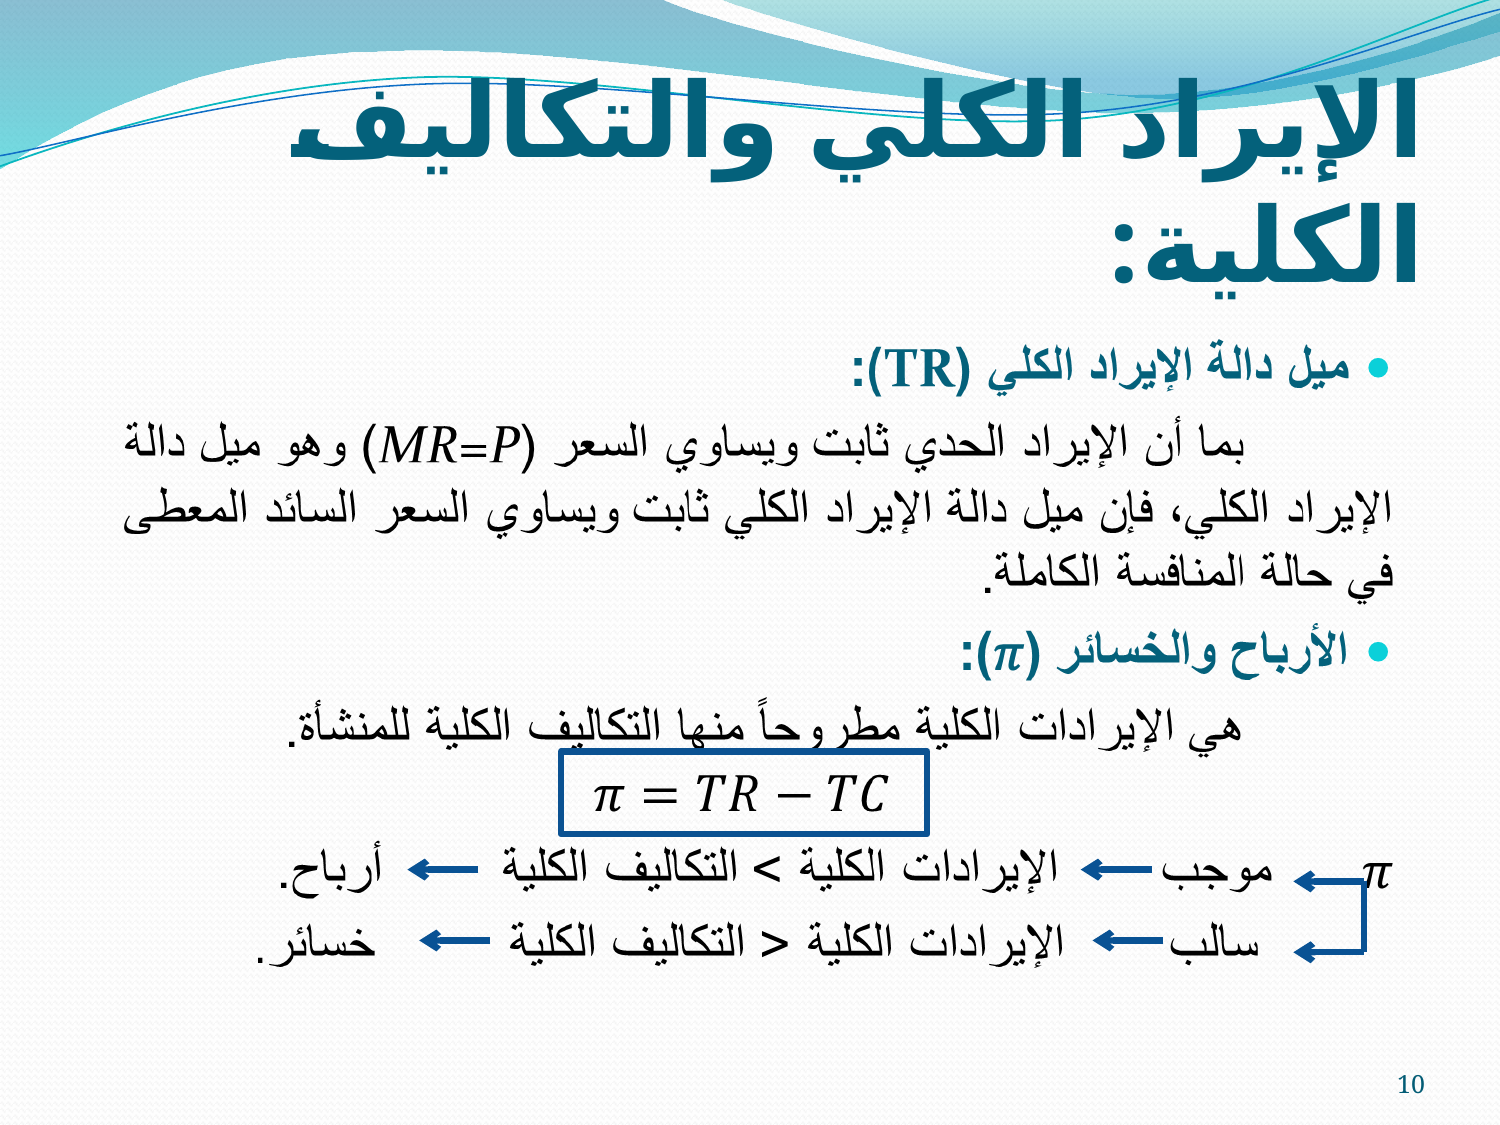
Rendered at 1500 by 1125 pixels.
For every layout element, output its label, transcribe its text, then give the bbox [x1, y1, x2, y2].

list [75, 317, 1425, 1038]
text_box 7 [427, 873, 475, 879]
text_box 7 [1095, 944, 1105, 950]
text_box 7 [410, 874, 420, 879]
text_box 7 [1296, 956, 1307, 962]
text_box [559, 749, 929, 836]
text_box 7 [1313, 952, 1367, 962]
text_box 7 [1313, 885, 1361, 895]
text_box 7 [1296, 885, 1306, 891]
text_box 7 [1112, 944, 1161, 950]
text_box 7 [1083, 873, 1093, 879]
text_box 7 [439, 944, 488, 950]
text_box 7 [1100, 873, 1149, 879]
text_box 7 [422, 945, 432, 950]
title الإيراد الكلي والتكاليف الكلية: [75, 115, 1425, 303]
slide_number 10 [1299, 1042, 1425, 1103]
